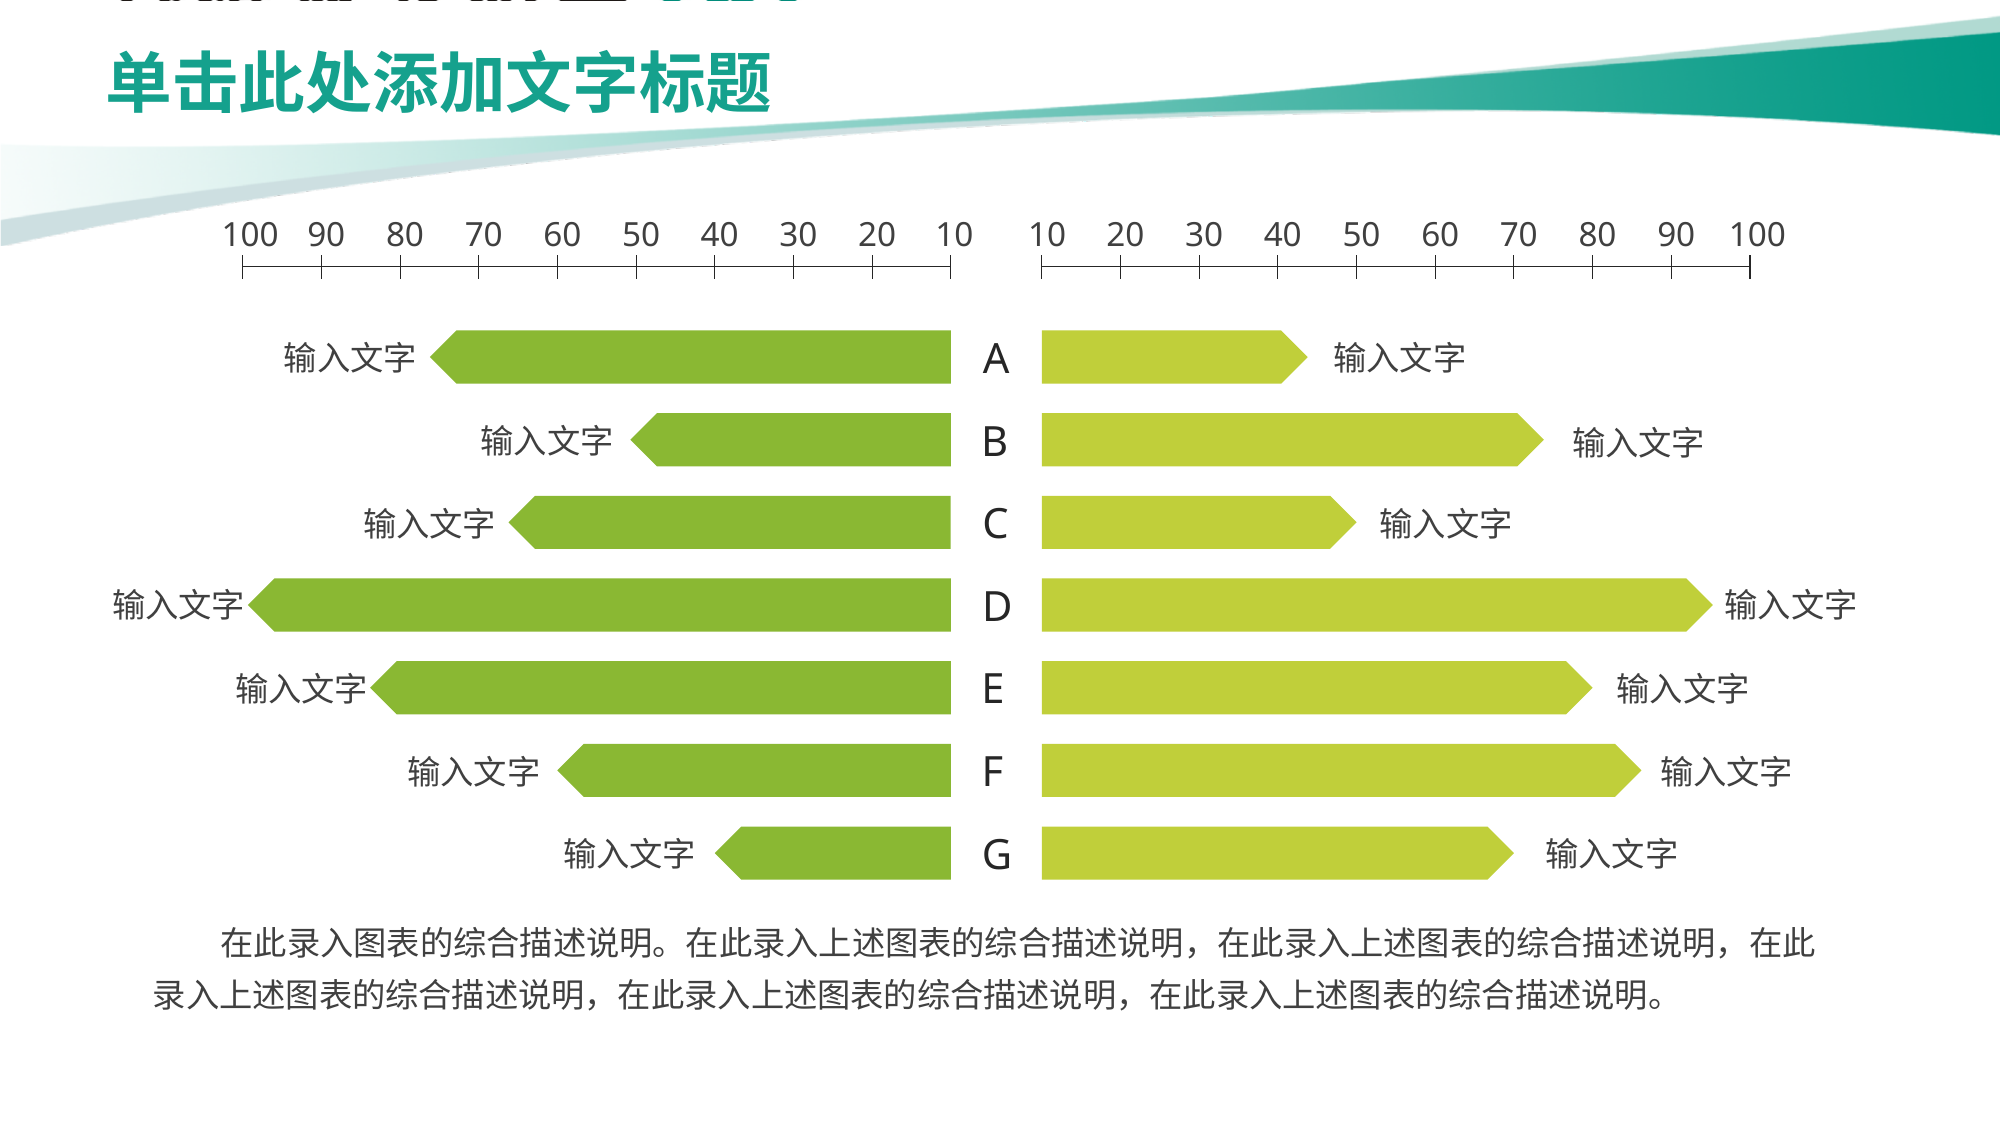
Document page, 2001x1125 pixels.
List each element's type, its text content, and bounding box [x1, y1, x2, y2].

text_box 70 [1485, 206, 1553, 255]
text_box [713, 825, 952, 881]
text_box 10 [920, 206, 989, 261]
text_box D [967, 572, 1028, 637]
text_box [1041, 255, 1751, 279]
text_box [1040, 742, 1643, 798]
text_box [384, 660, 952, 716]
text_box 输入文字 [1364, 495, 1528, 550]
text_box 90 [1642, 206, 1711, 255]
text_box [512, 494, 952, 550]
text_box [1040, 494, 1359, 550]
text_box 20 [843, 206, 911, 255]
text_box 输入文字 [348, 495, 512, 550]
text_box [1040, 412, 1546, 468]
text_box 输入文字 [220, 660, 384, 716]
text_box 输入文字 [392, 743, 556, 799]
text_box 输入文字 [548, 825, 712, 881]
text_box 100 [1714, 206, 1801, 261]
text_box 60 [1406, 206, 1475, 255]
text_box 40 [1249, 206, 1317, 255]
text_box 50 [607, 206, 675, 255]
text_box [1040, 825, 1516, 881]
text_box 30 [1170, 206, 1239, 255]
text_box A [968, 324, 1025, 389]
text_box [1040, 577, 1710, 633]
text_box [1040, 660, 1595, 716]
text_box E [966, 654, 1020, 720]
text_box 输入文字 [1318, 329, 1482, 385]
text_box 70 [449, 206, 518, 255]
text_box C [967, 489, 1024, 555]
text_box [260, 577, 952, 633]
text_box 10 [1013, 206, 1082, 261]
text_box 输入文字 [97, 576, 260, 632]
text_box [556, 742, 952, 798]
text_box 输入文字 [1530, 825, 1694, 881]
text_box [1040, 329, 1310, 385]
picture [3, 0, 2000, 246]
text_box 100 [206, 206, 294, 261]
text_box G [967, 820, 1028, 886]
text_box 90 [294, 206, 361, 255]
text_box 输入文字 [1710, 576, 1873, 632]
text_box B [966, 406, 1024, 472]
text_box [432, 329, 952, 385]
text_box 输入文字 [465, 412, 629, 468]
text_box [242, 255, 951, 279]
text_box [629, 412, 952, 468]
text_box 输入文字 [1601, 660, 1765, 716]
text_box 输入文字 [269, 329, 432, 385]
text_box 60 [528, 206, 597, 255]
text_box 30 [764, 206, 833, 255]
text_box F [966, 737, 1019, 803]
text_box 40 [685, 206, 754, 255]
text_box 在此录入图表的综合描述说明。在此录入上述图表的综合描述说明，在此录入上述图表的综合描述说明，在此录入上述图表的综合描述说明，在此录入上述图表的综合描述说明，在此录入上述图表的综合描述说明。 [137, 902, 1862, 1022]
text_box 输入文字 [1557, 414, 1721, 470]
text_box 80 [371, 206, 439, 255]
text_box 20 [1091, 206, 1160, 255]
text_box 输入文字 [1645, 743, 1809, 799]
text_box 80 [1563, 206, 1632, 255]
text_box 50 [1327, 206, 1396, 255]
